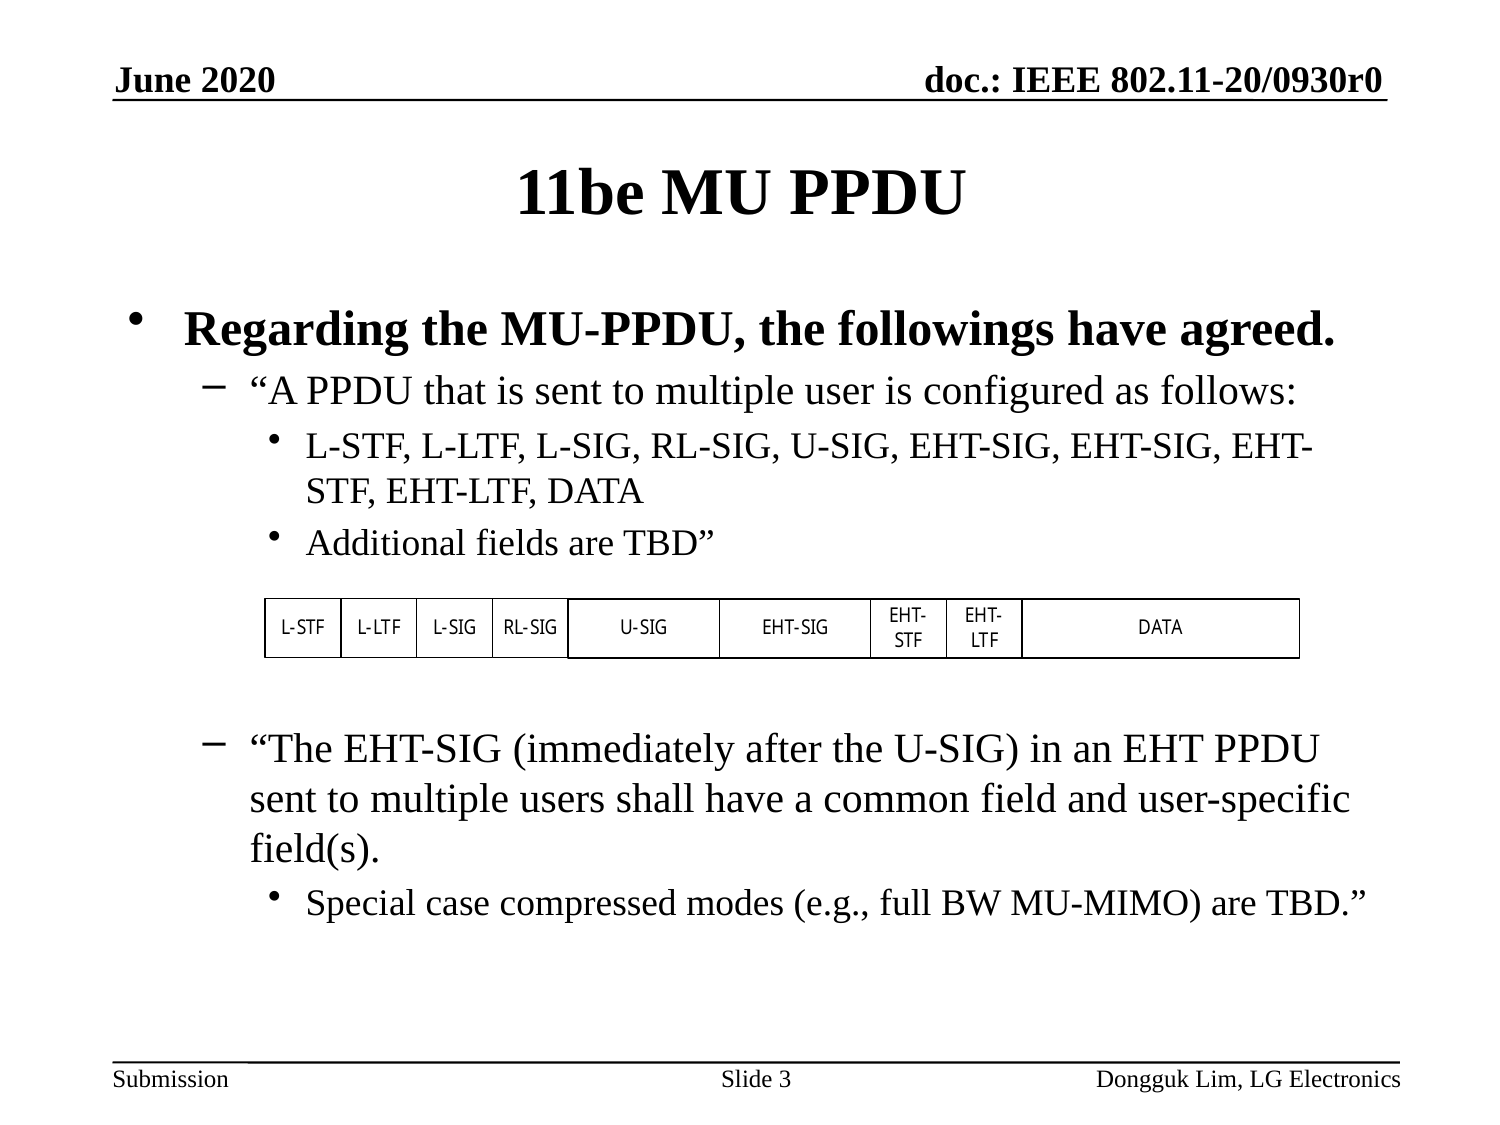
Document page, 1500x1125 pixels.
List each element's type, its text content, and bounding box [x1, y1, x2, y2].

picture [262, 591, 1301, 663]
title 11be MU PPDU [112, 112, 1388, 263]
slide_number Slide 3 [712, 1061, 800, 1093]
footer Dongguk Lim, LG Electronics [1092, 1061, 1402, 1093]
list Regarding the MU-PPDU, the followings have agreed. “A PPDU that is sent to multiple user is configured as follows: L-STF, L-LTF, L-SIG, RL-SIG, U-SIG, EHT-SIG, EHT-SIG, EHT-STF, EHT-LTF, DATA Additional fields are TBD” “The EHT-SIG (immediately after the U-SIG) in an EHT PPDU sent to multiple users shall have a common field and user-specific field(s). Special case compressed modes (e.g., full BW MU-MIMO) are TBD.” [112, 287, 1388, 1000]
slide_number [114, 54, 278, 101]
